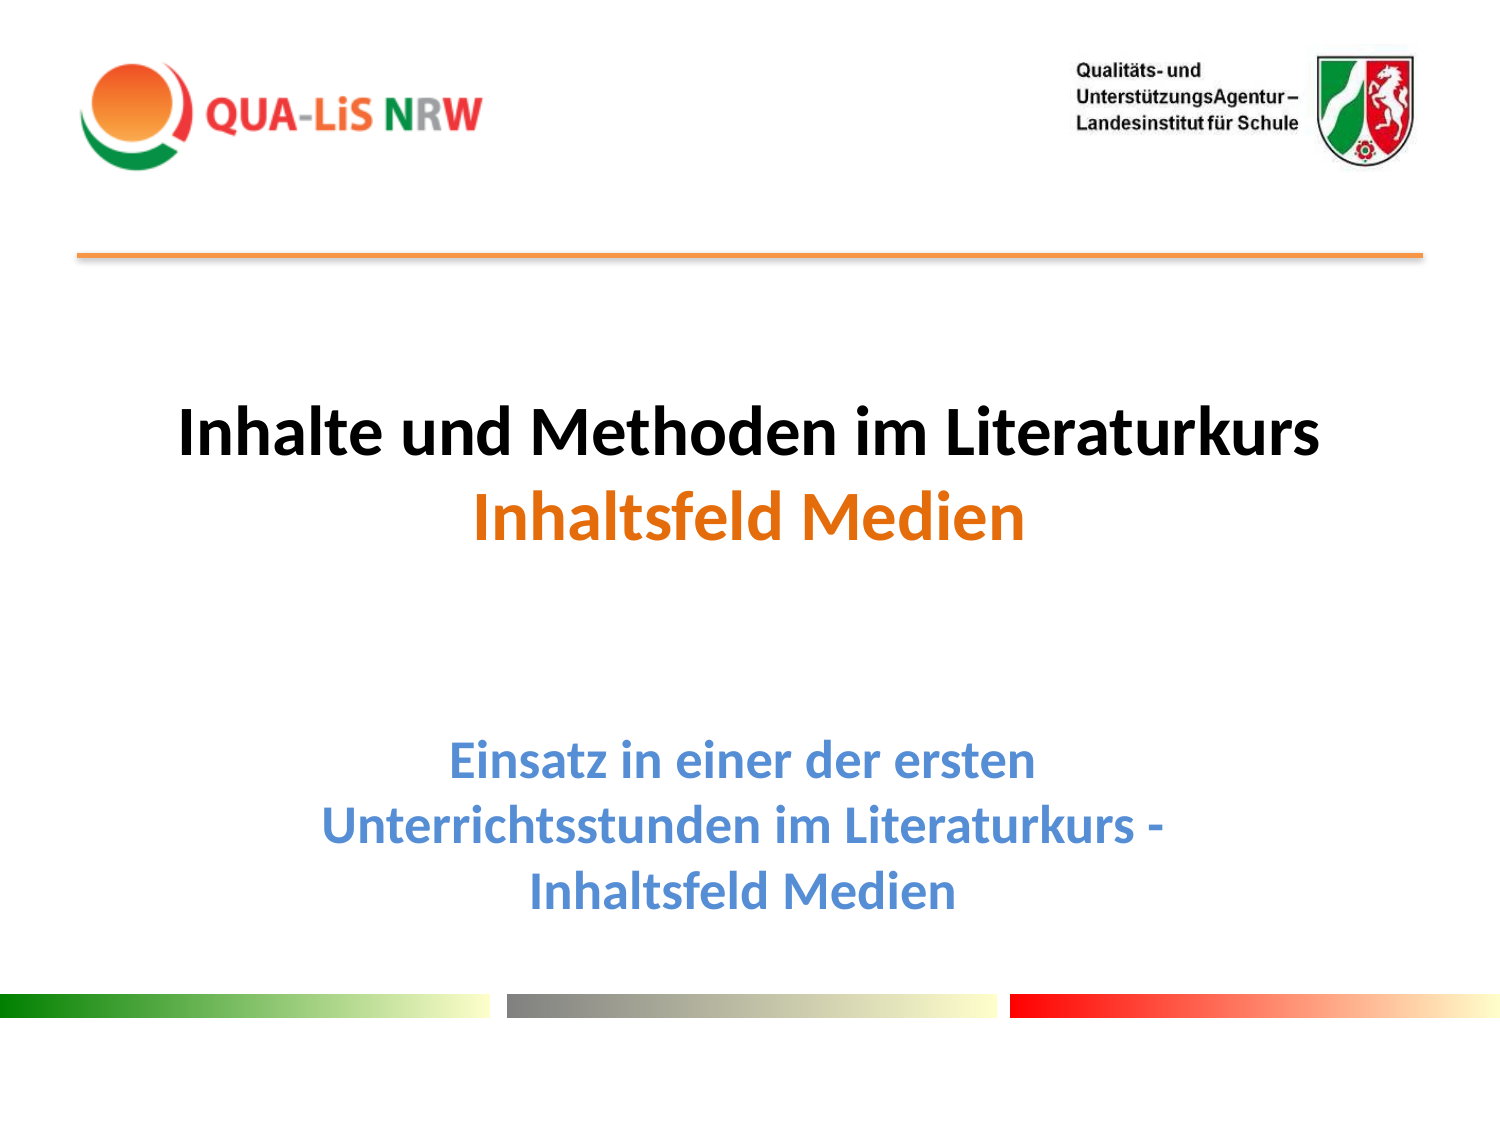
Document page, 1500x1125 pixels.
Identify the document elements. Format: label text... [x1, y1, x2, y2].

picture [77, 55, 490, 175]
subtitle Einsatz in einer der ersten Unterrichtsstunden im Literaturkurs - Inhaltsfeld Medien [218, 716, 1269, 929]
picture [1069, 44, 1419, 175]
title Inhalte und Methoden im Literaturkurs Inhaltsfeld Medien [112, 349, 1388, 591]
